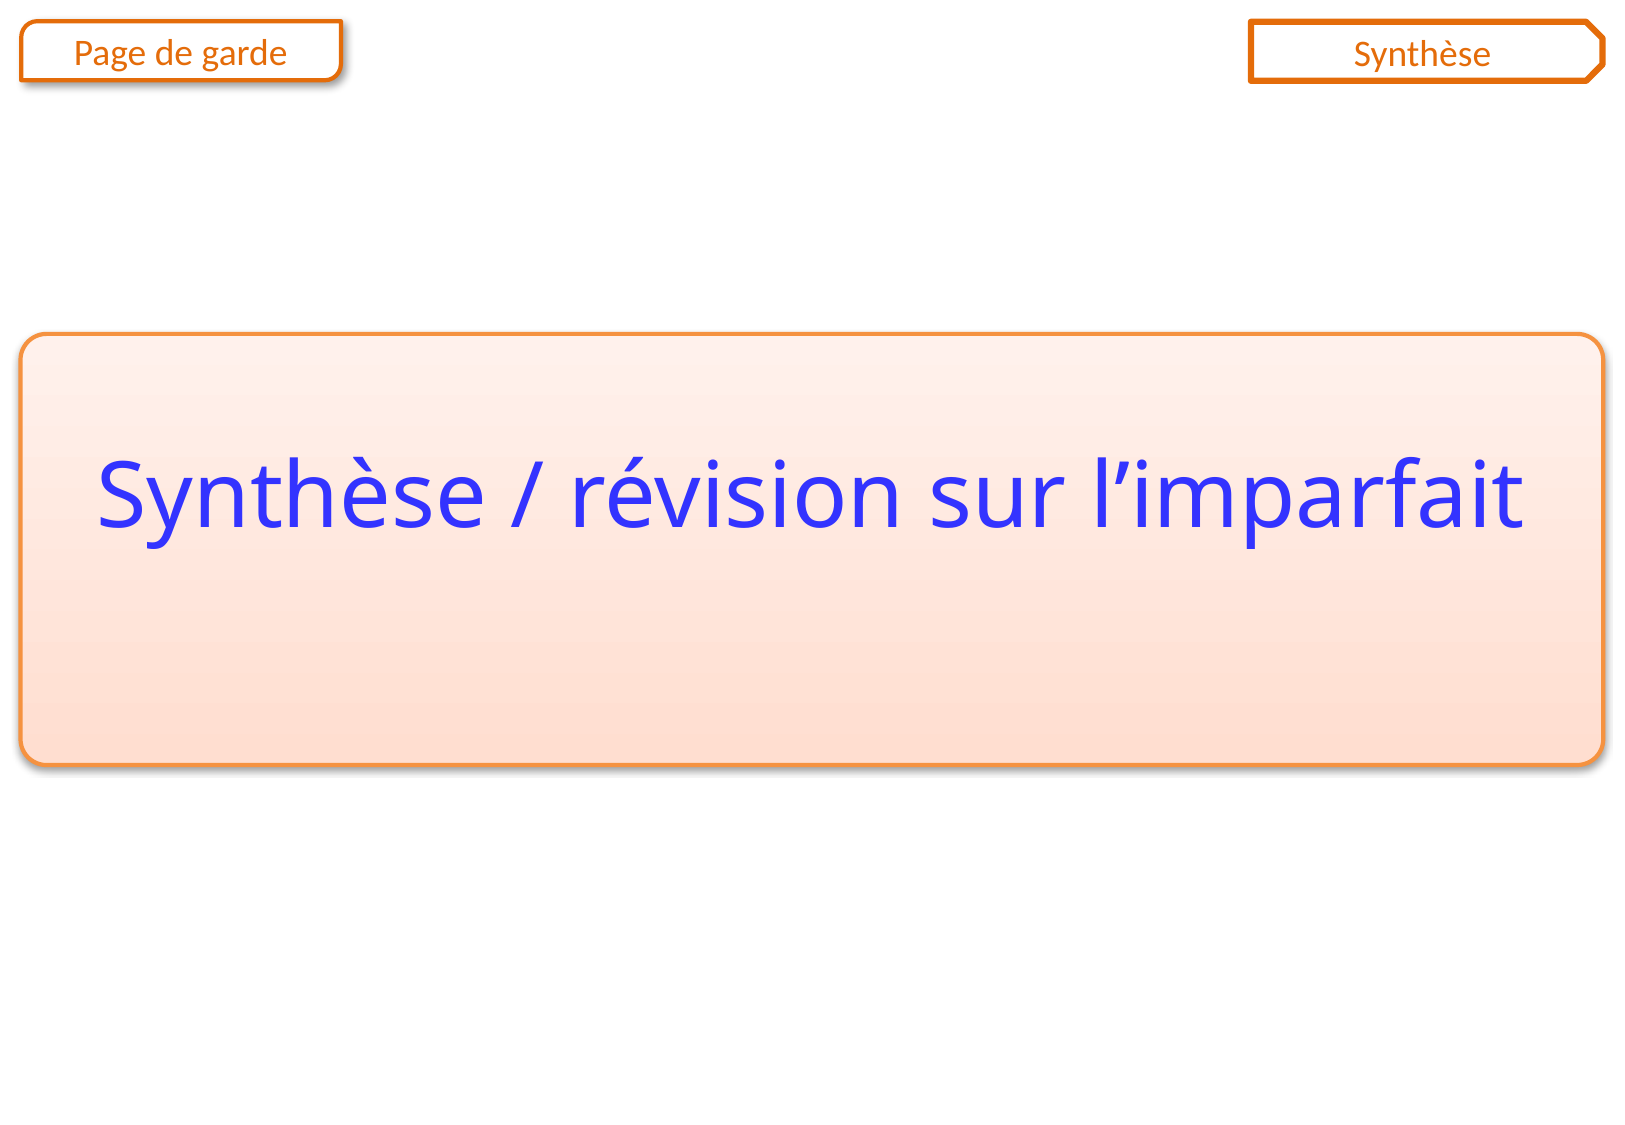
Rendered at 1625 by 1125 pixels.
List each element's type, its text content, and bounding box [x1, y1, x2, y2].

title Synthèse / révision sur l’imparfait [20, 431, 1603, 550]
